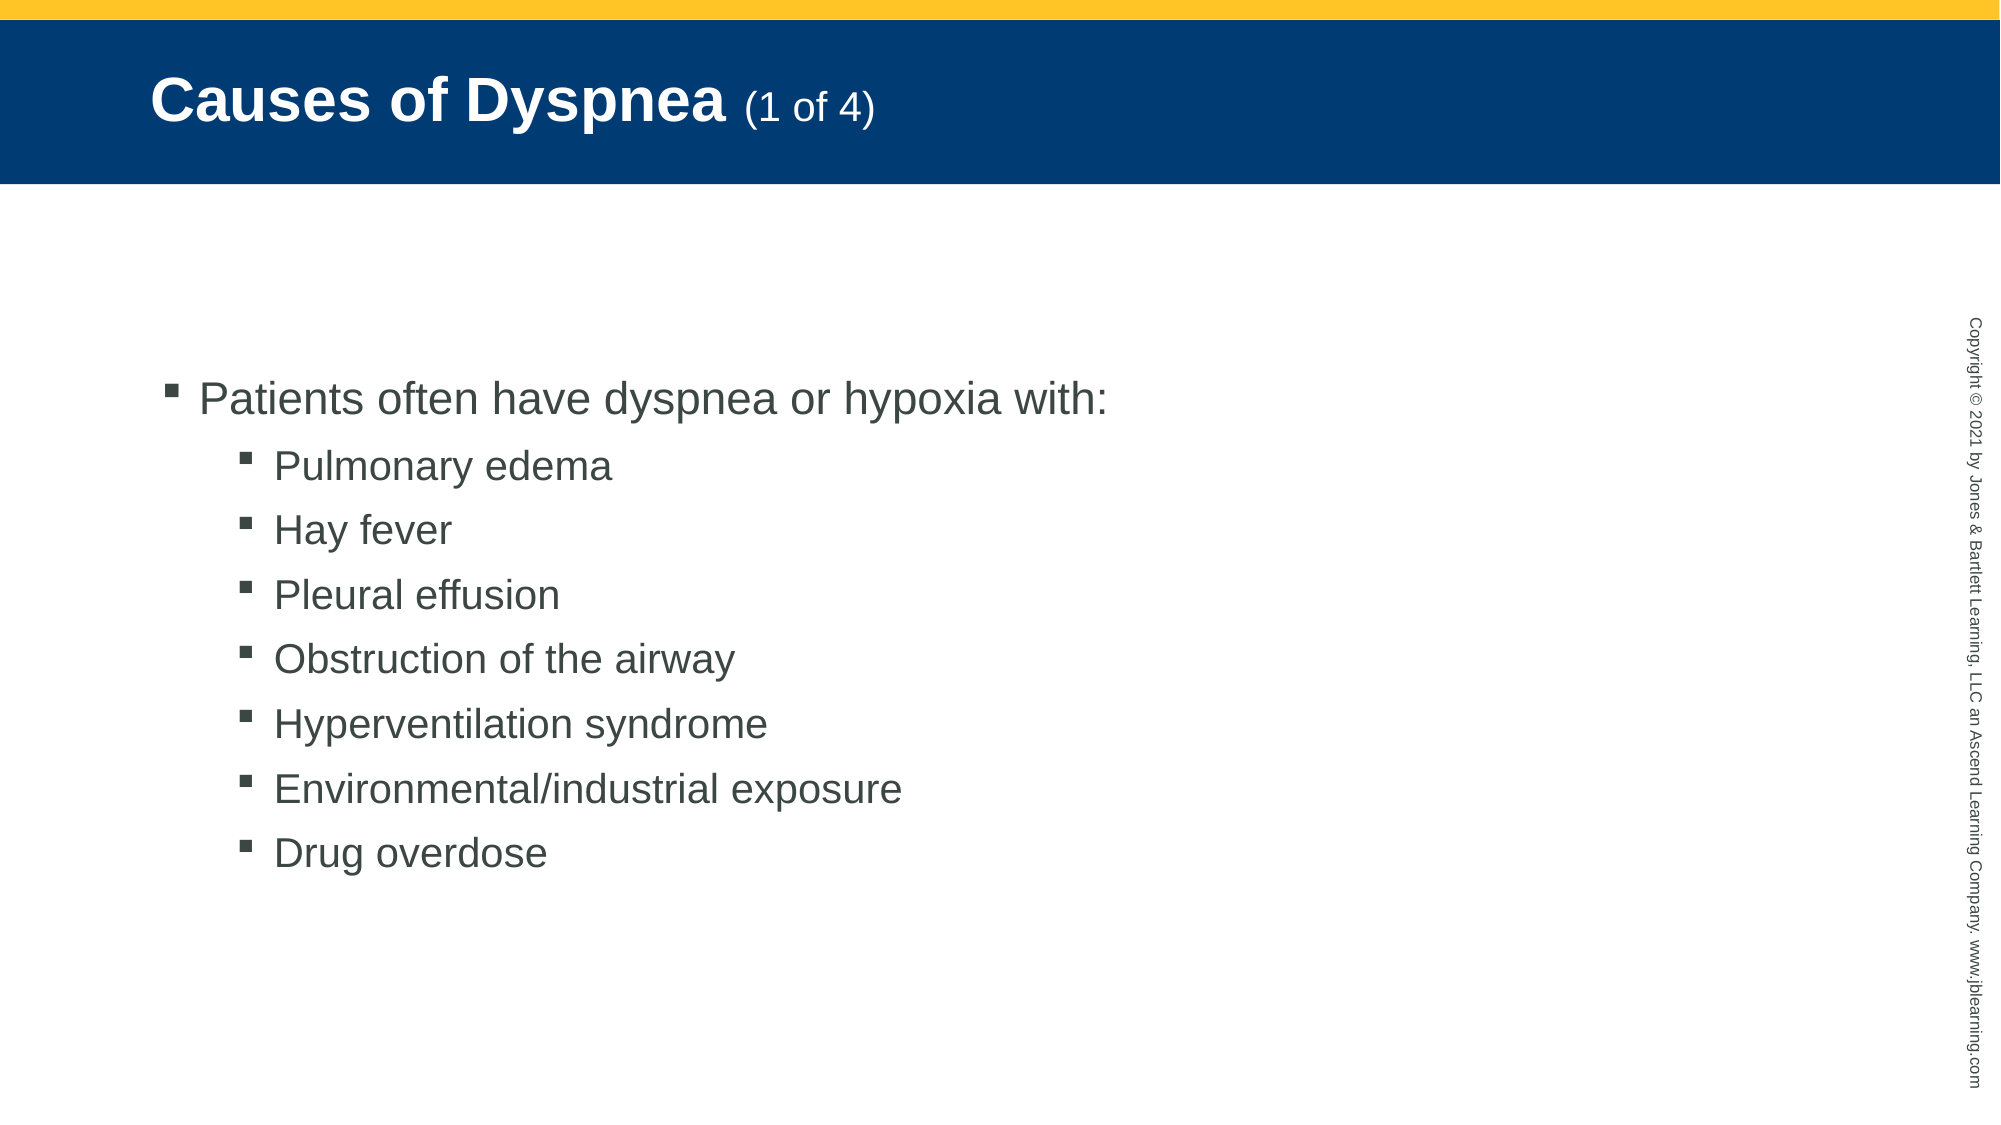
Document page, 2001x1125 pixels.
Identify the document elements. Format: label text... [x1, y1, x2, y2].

list Patients often have dyspnea or hypoxia with: Pulmonary edema Hay fever Pleural effusion Obstruction of the airway Hyperventilation syndrome Environmental/industrial exposure Drug overdose [146, 361, 1859, 1016]
title Causes of Dyspnea (1 of 4) [0, 19, 2000, 185]
